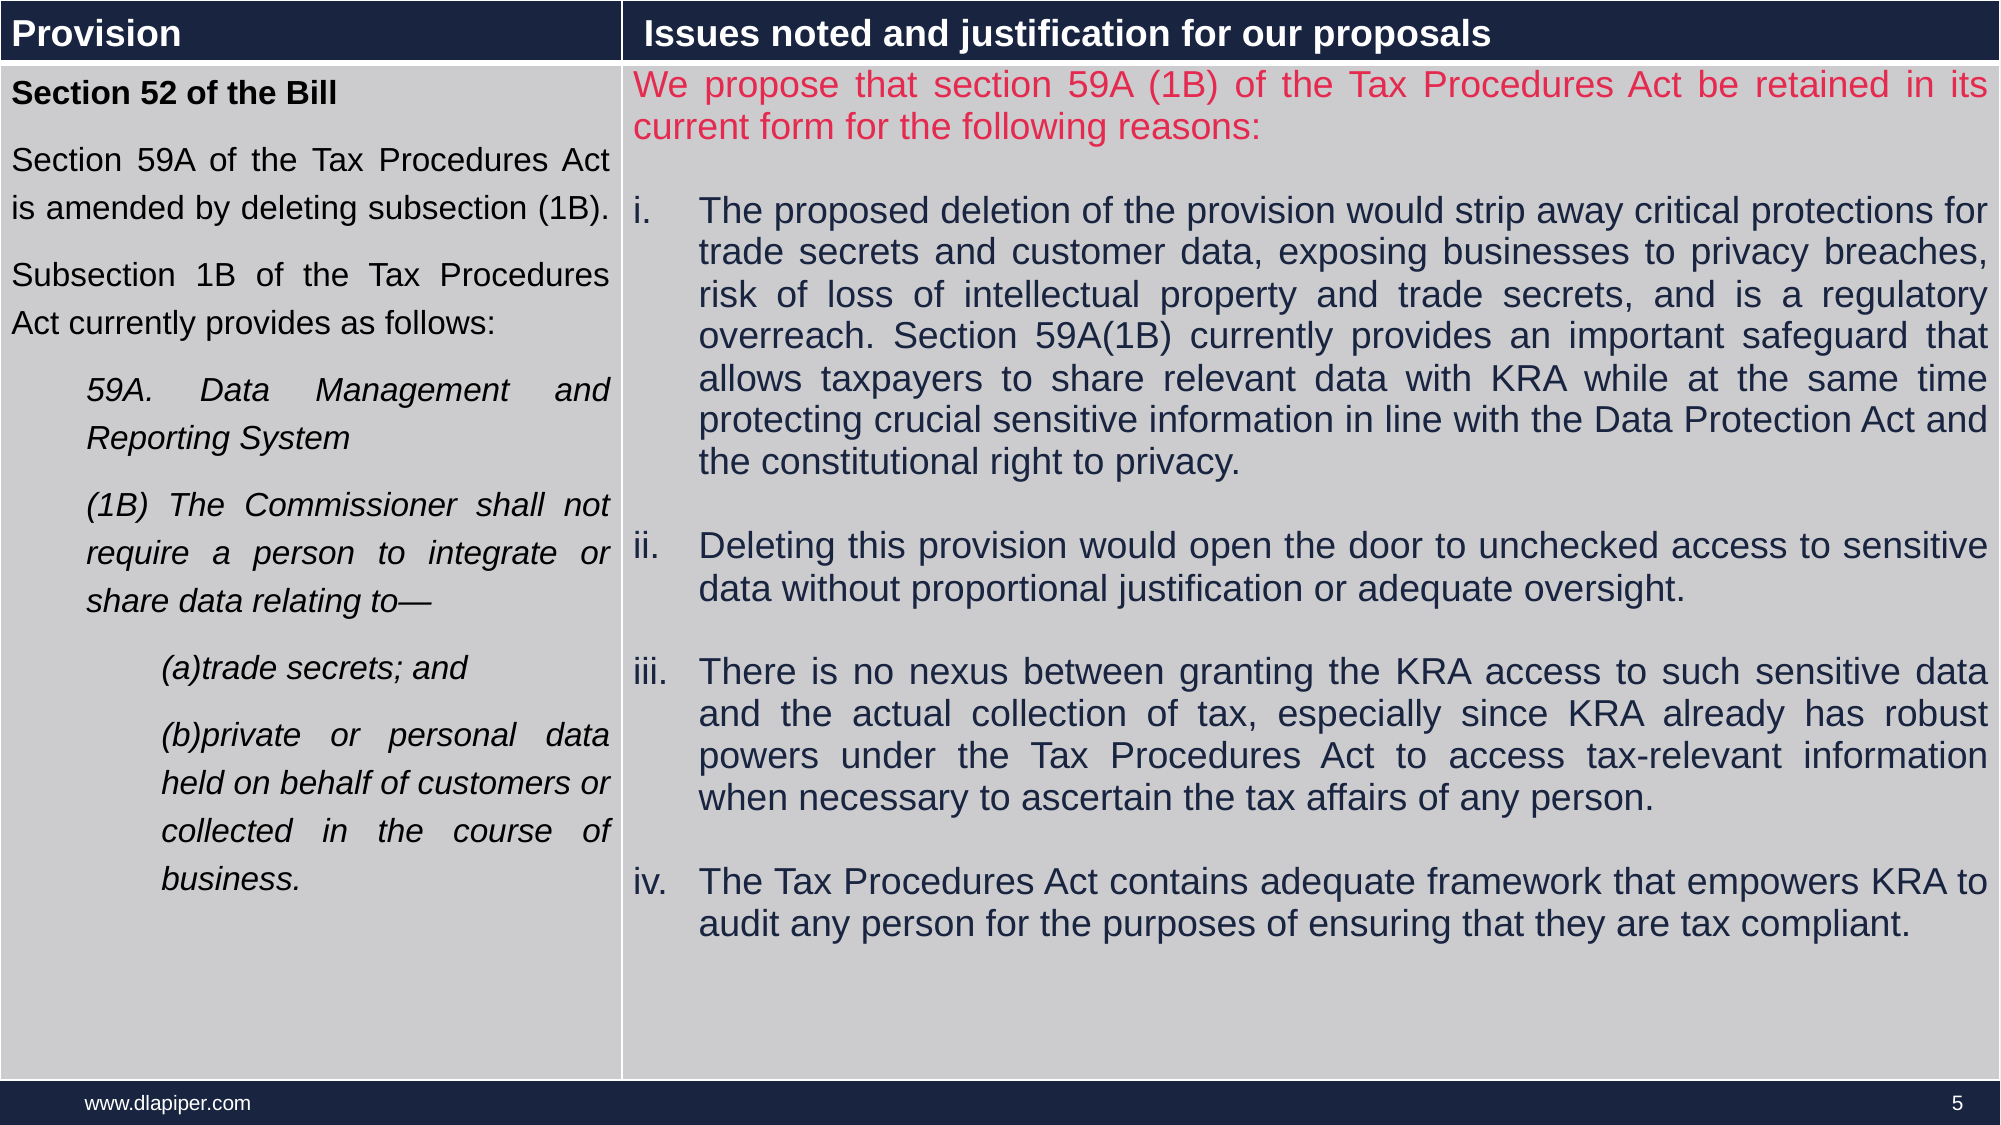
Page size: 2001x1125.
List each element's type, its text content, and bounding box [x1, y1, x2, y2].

table_header Issues noted and justification for our proposals [623, 1, 1999, 60]
table_cell Section 52 of the Bill Section 59A of the Tax Procedures Act is amended by deleting subsection (1B). Subsection 1B of the Tax Procedures Act currently provides as follows: 59A. Data Management and Reporting System (1B) The Commissioner shall not require a person to integrate or share data relating to— (a)trade secrets; and (b)private or personal data held on behalf of customers or collected in the course of business. [1, 66, 621, 1079]
table_cell We propose that section 59A (1B) of the Tax Procedures Act be retained in its current form for the following reasons: The proposed deletion of the provision would strip away critical protections for trade secrets and customer data, exposing businesses to privacy breaches, risk of loss of intellectual property and trade secrets, and is a regulatory overreach. Section 59A(1B) currently provides an important safeguard that allows taxpayers to share relevant data with KRA while at the same time protecting crucial sensitive information in line with the Data Protection Act and the constitutional right to privacy. Deleting this provision would open the door to unchecked access to sensitive data without proportional justification or adequate oversight. There is no nexus between granting the KRA access to such sensitive data and the actual collection of tax, especially since KRA already has robust powers under the Tax Procedures Act to access tax-relevant information when necessary to ascertain the tax affairs of any person. The Tax Procedures Act contains adequate framework that empowers KRA to audit any person for the purposes of ensuring that they are tax compliant. [623, 66, 1999, 1079]
slide_number 5 [1915, 1079, 2000, 1125]
table_header Provision [1, 1, 621, 60]
